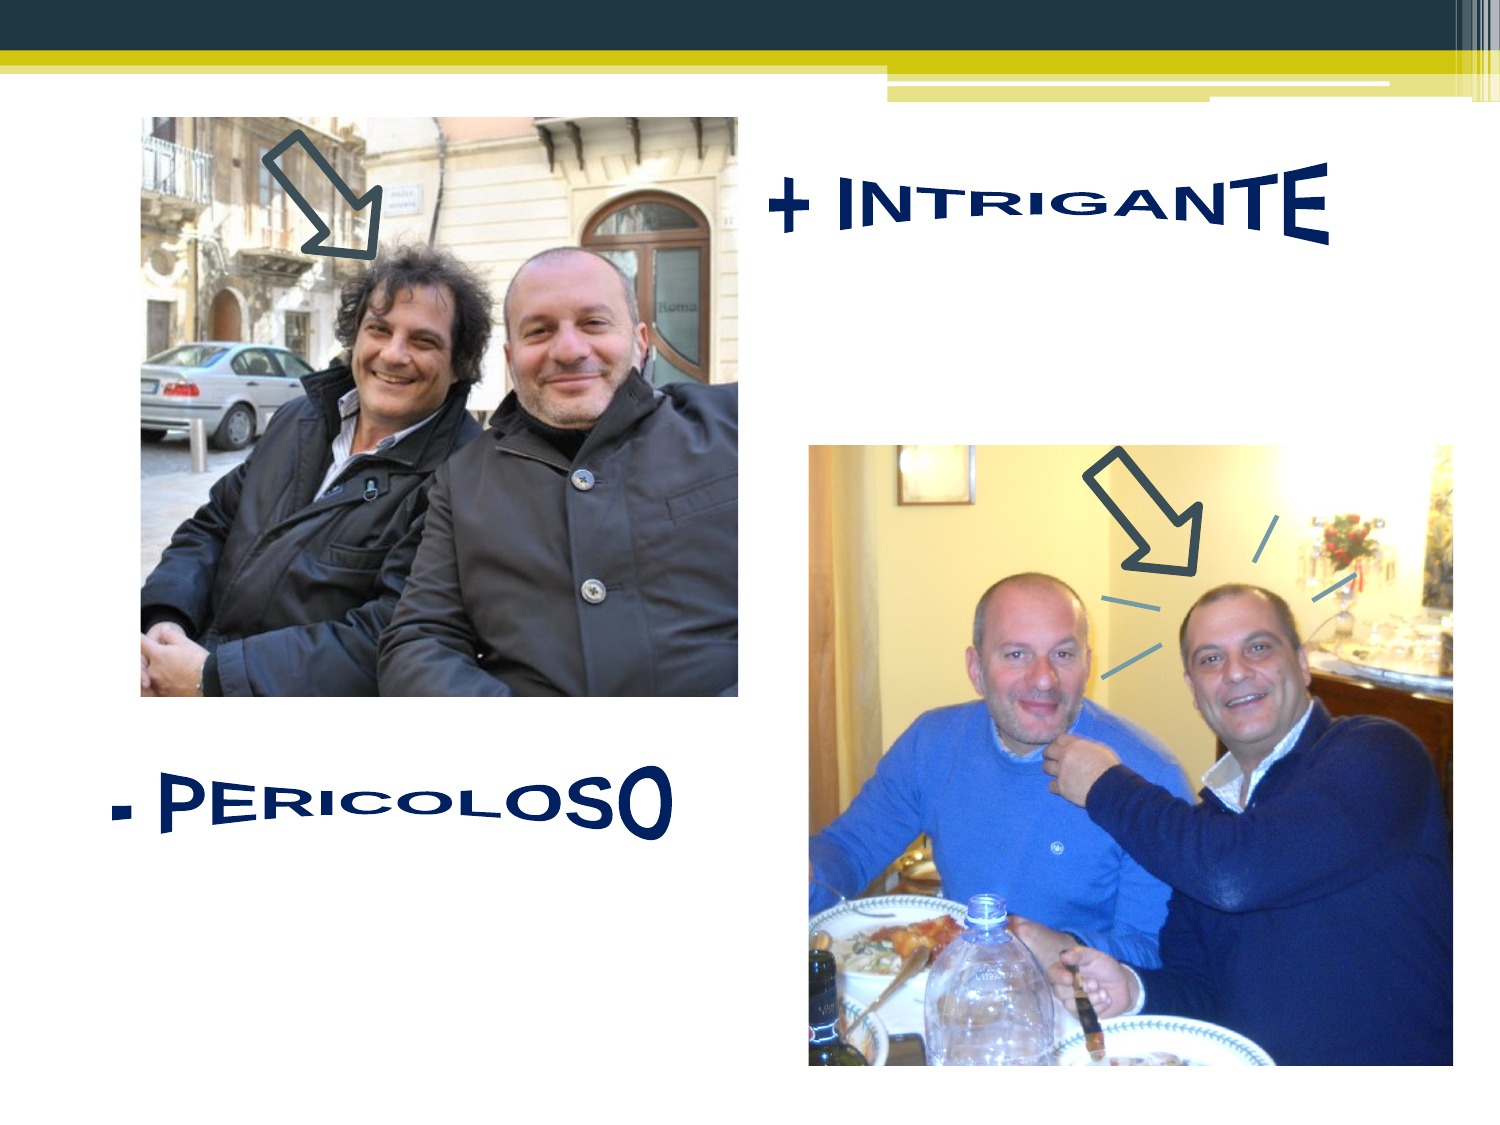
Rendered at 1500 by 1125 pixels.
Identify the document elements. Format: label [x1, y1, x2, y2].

text_box [1099, 447, 1357, 679]
picture [808, 445, 1454, 1067]
list [140, 116, 739, 698]
